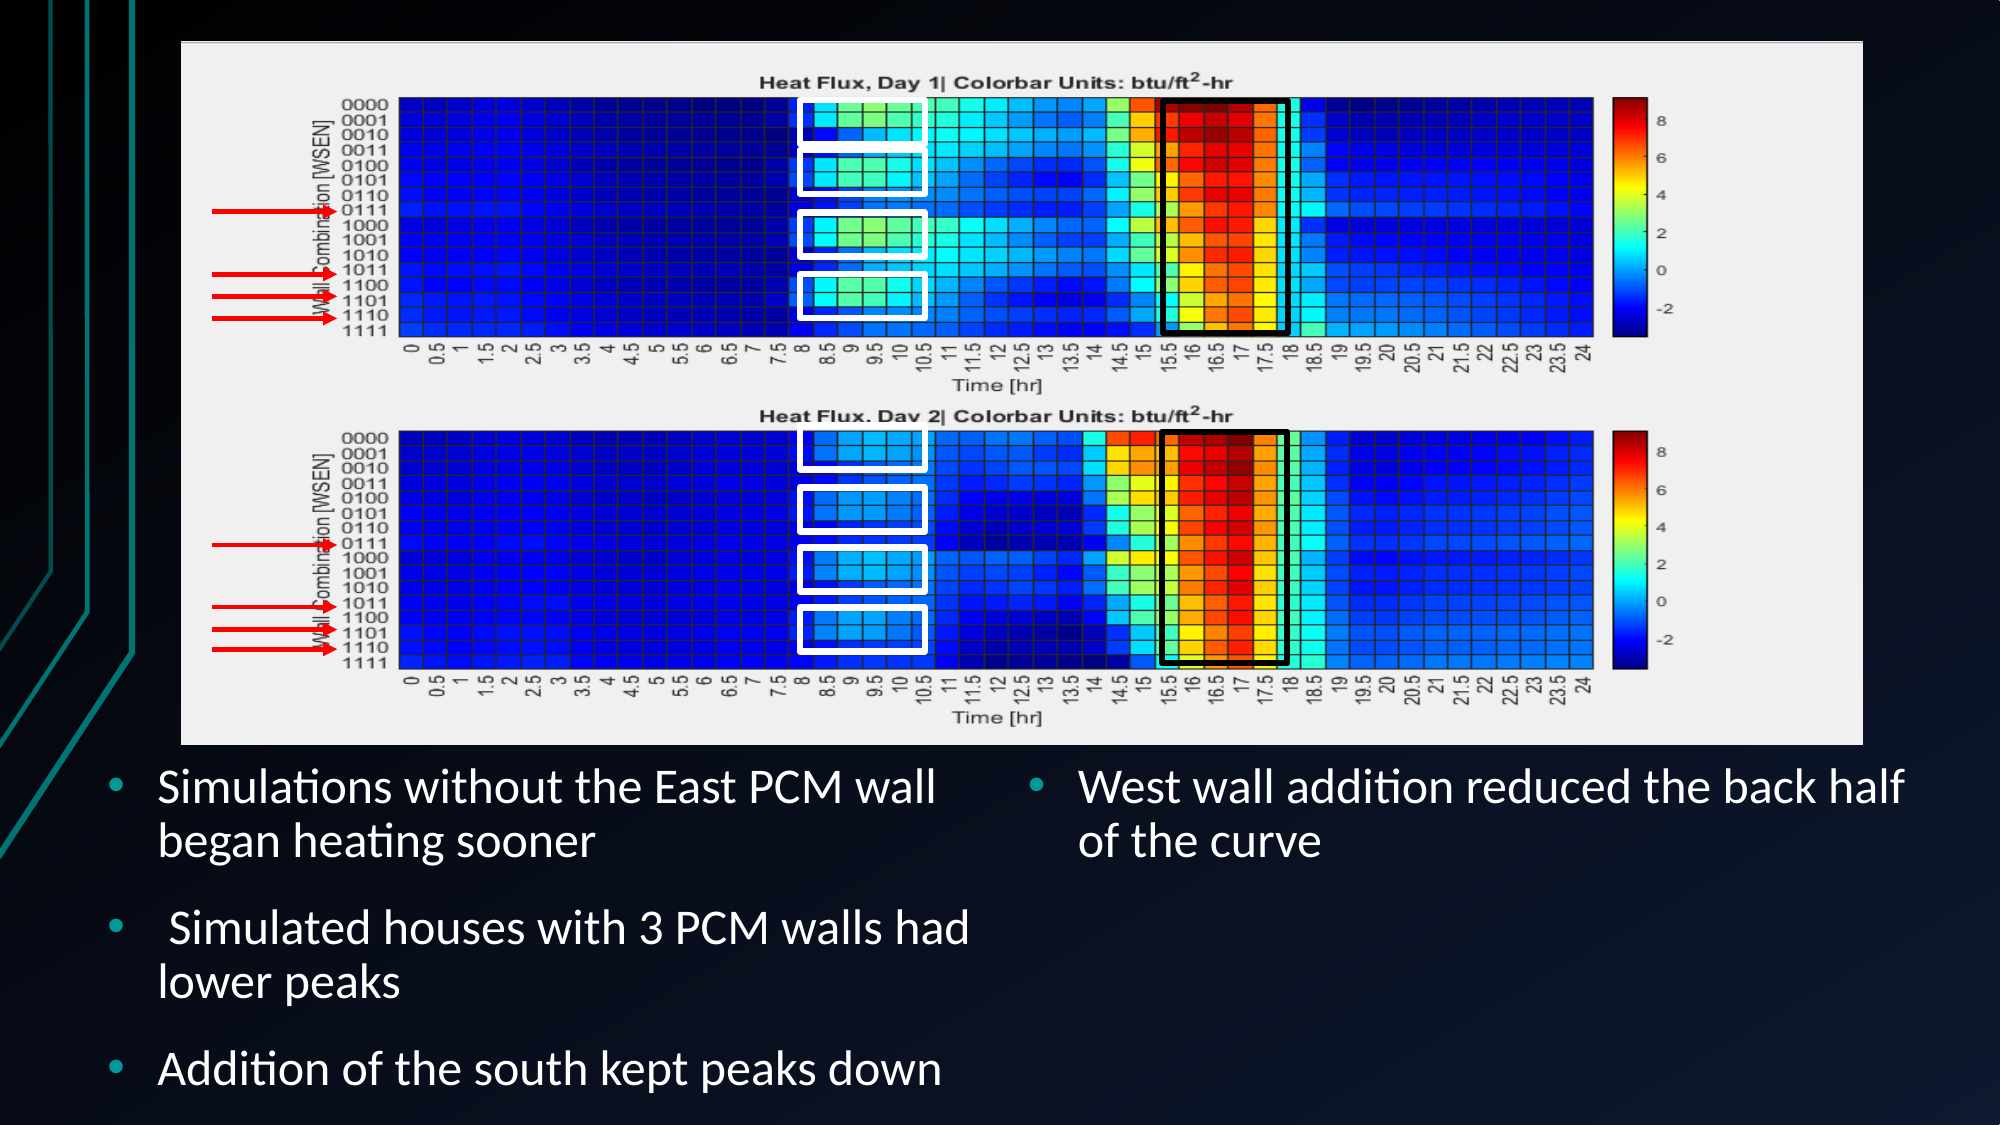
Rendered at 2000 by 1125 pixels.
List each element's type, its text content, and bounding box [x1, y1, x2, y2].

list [180, 41, 1863, 745]
list Simulations without the East PCM wall began heating sooner Simulated houses with 3 PCM walls had lower peaks Addition of the south kept peaks down West wall addition reduced the back half of the curve [87, 750, 1969, 1113]
